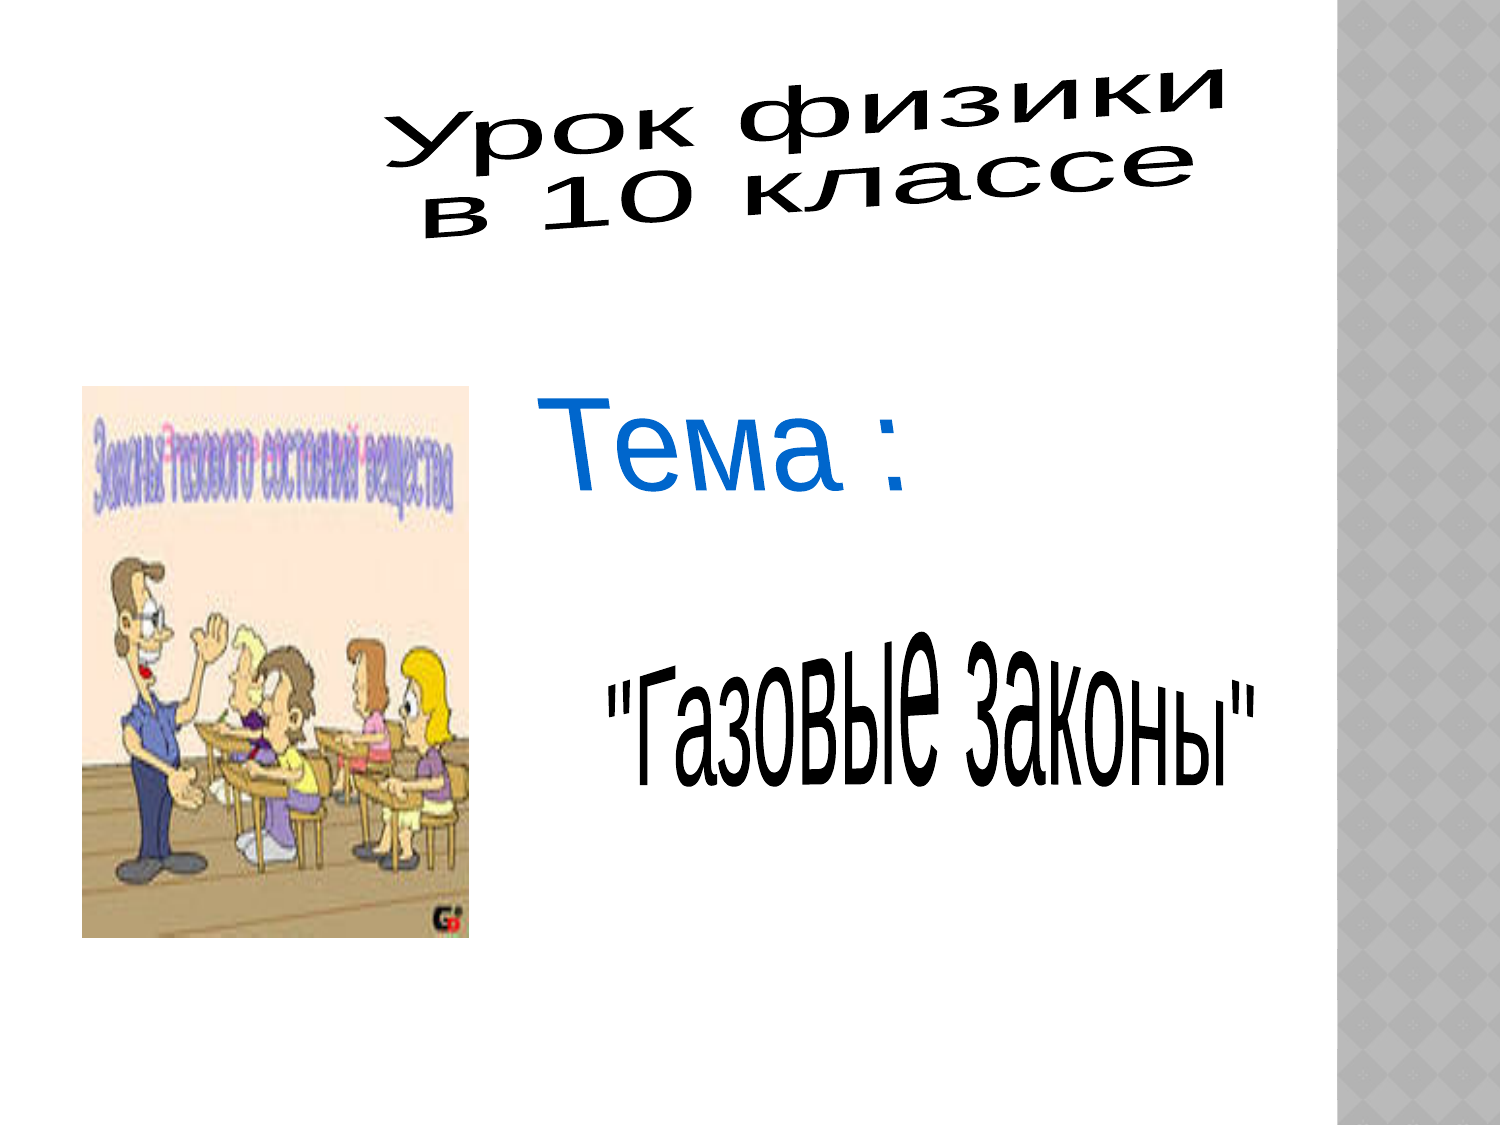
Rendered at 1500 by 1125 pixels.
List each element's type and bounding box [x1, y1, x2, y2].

picture [81, 386, 470, 938]
